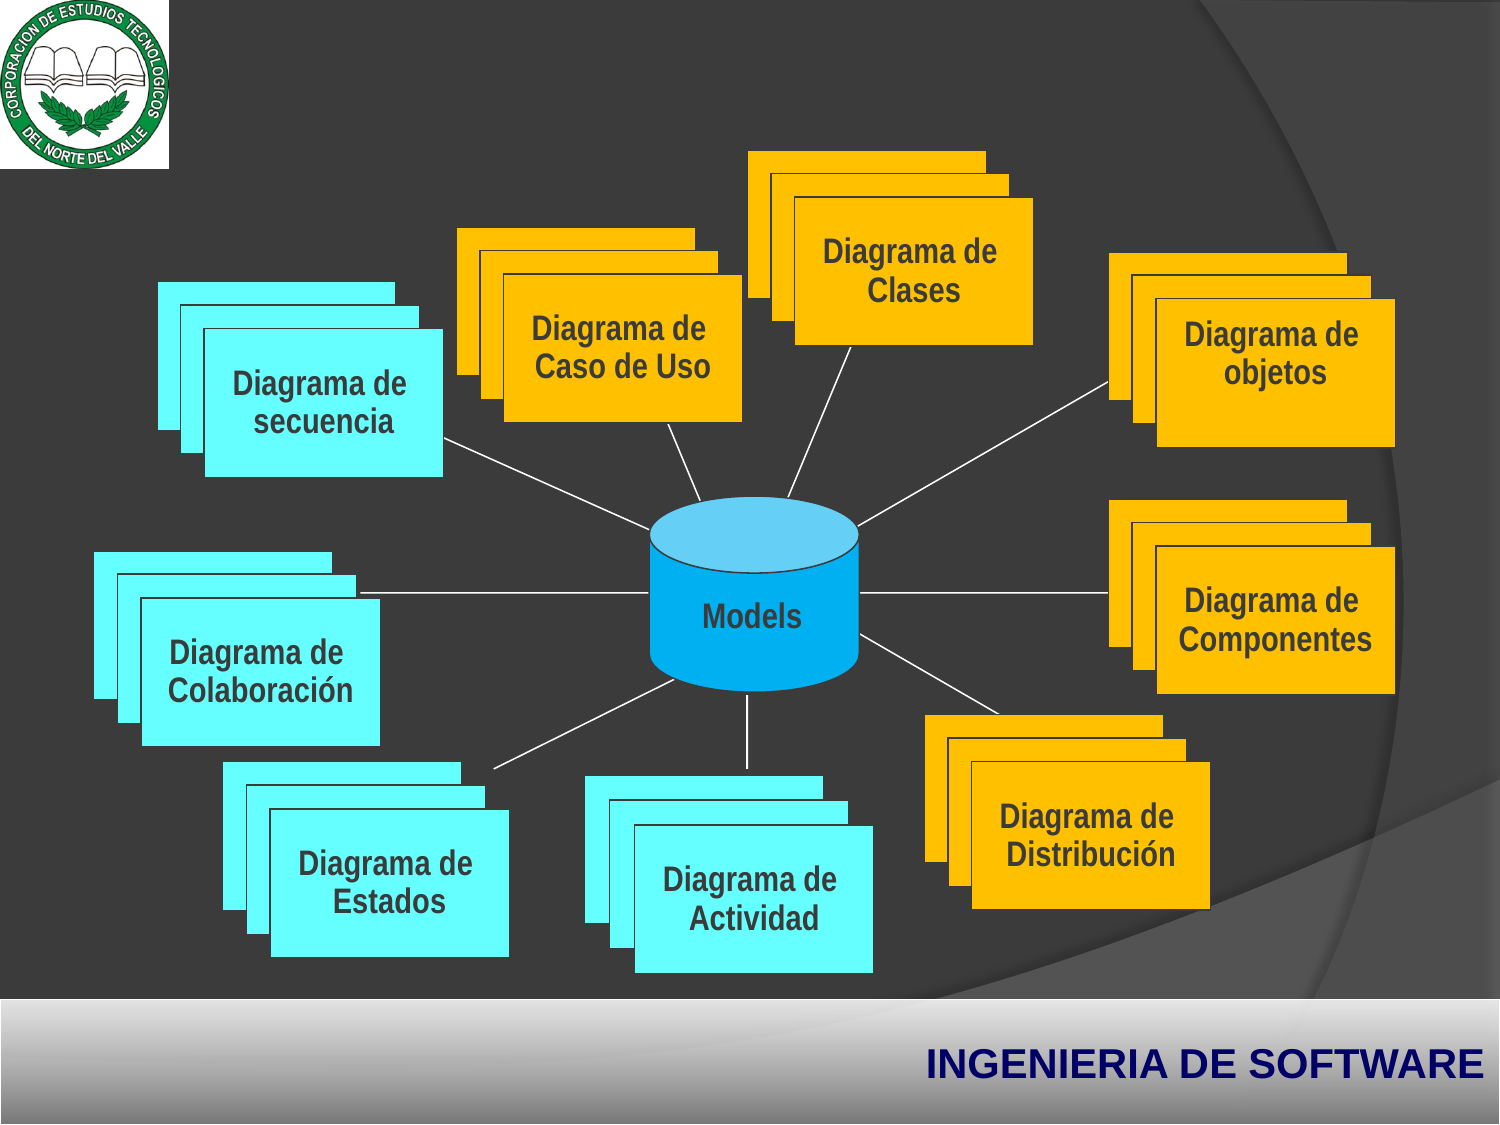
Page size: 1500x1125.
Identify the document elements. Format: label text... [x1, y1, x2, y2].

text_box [455, 226, 743, 424]
text_box [584, 774, 824, 925]
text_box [222, 761, 510, 959]
text_box [649, 496, 860, 693]
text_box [923, 714, 1211, 911]
text_box Models [684, 588, 821, 645]
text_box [93, 550, 381, 748]
picture [0, 0, 169, 169]
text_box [1108, 251, 1396, 449]
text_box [156, 281, 444, 478]
text_box [609, 800, 849, 950]
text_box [746, 149, 1035, 347]
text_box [1108, 498, 1396, 696]
text_box Diagrama de Actividad [634, 825, 874, 975]
